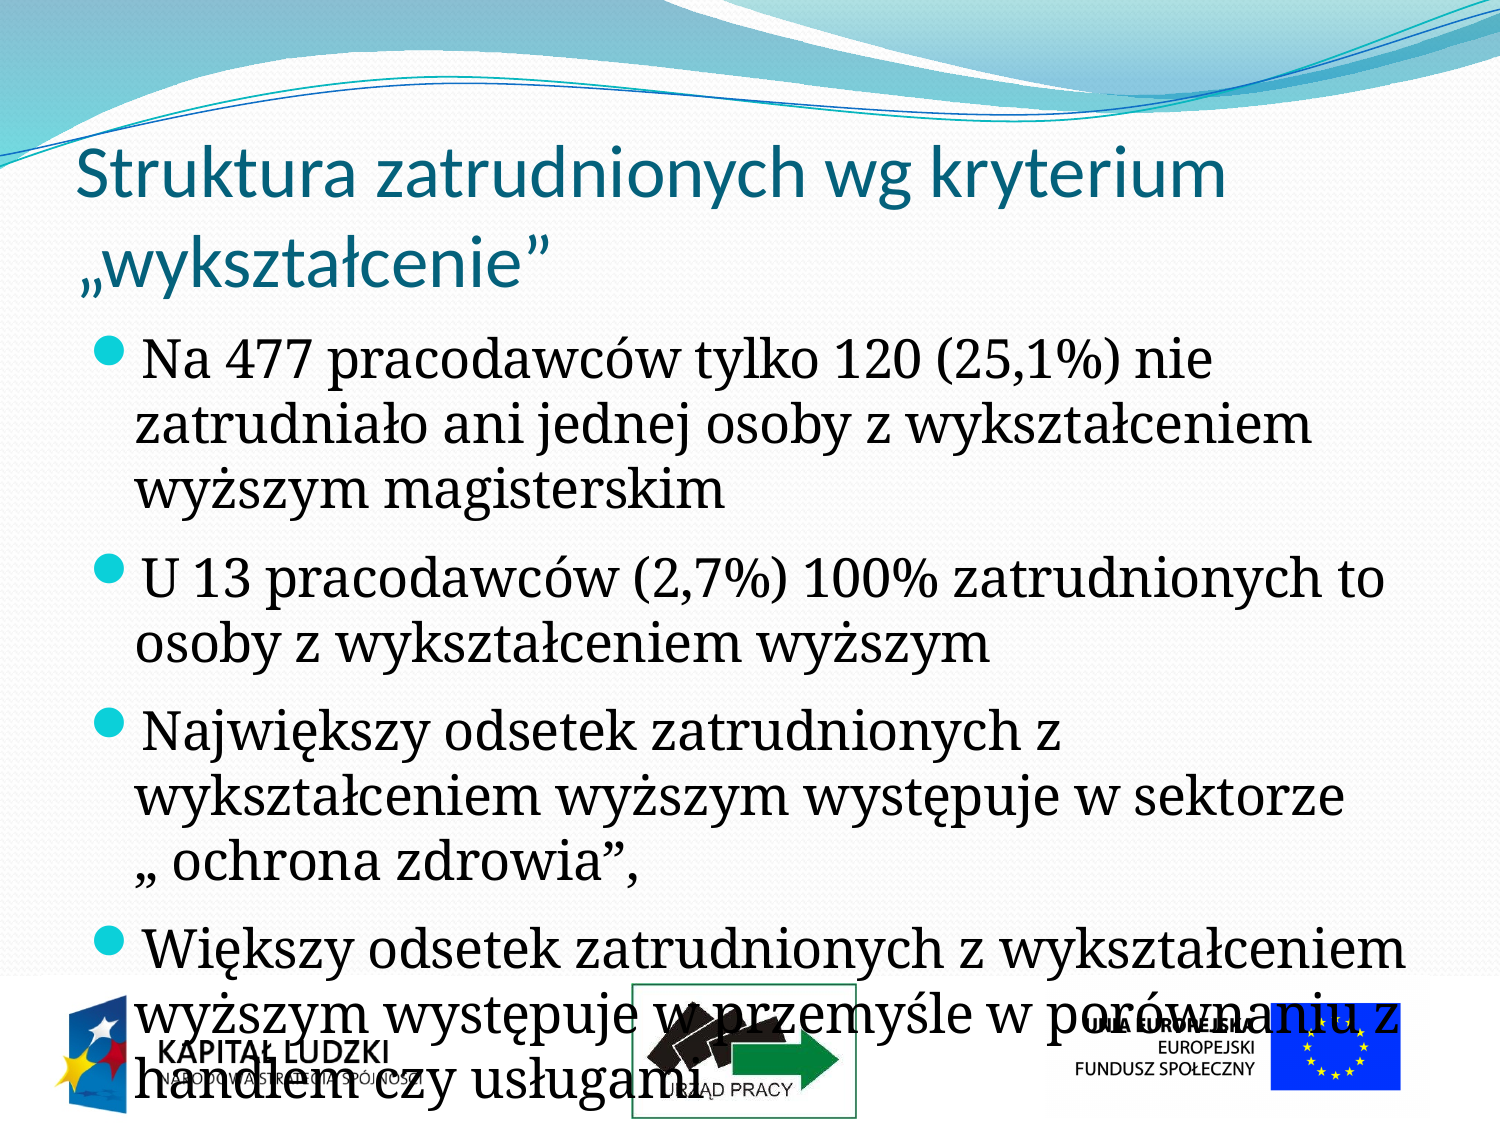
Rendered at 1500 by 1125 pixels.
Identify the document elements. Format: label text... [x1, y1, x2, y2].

list Na 477 pracodawców tylko 120 (25,1%) nie zatrudniało ani jednej osoby z wykształceniem wyższym magisterskim U 13 pracodawców (2,7%) 100% zatrudnionych to osoby z wykształceniem wyższym Największy odsetek zatrudnionych z wykształceniem wyższym występuje w sektorze „ ochrona zdrowia”, Większy odsetek zatrudnionych z wykształceniem wyższym występuje w przemyśle w porównaniu z handlem czy usługami [75, 317, 1459, 1038]
picture [631, 1038, 857, 1119]
picture [1045, 1038, 1430, 1118]
picture [41, 975, 442, 1125]
title Struktura zatrudnionych wg kryterium „wykształcenie” [75, 115, 1425, 303]
